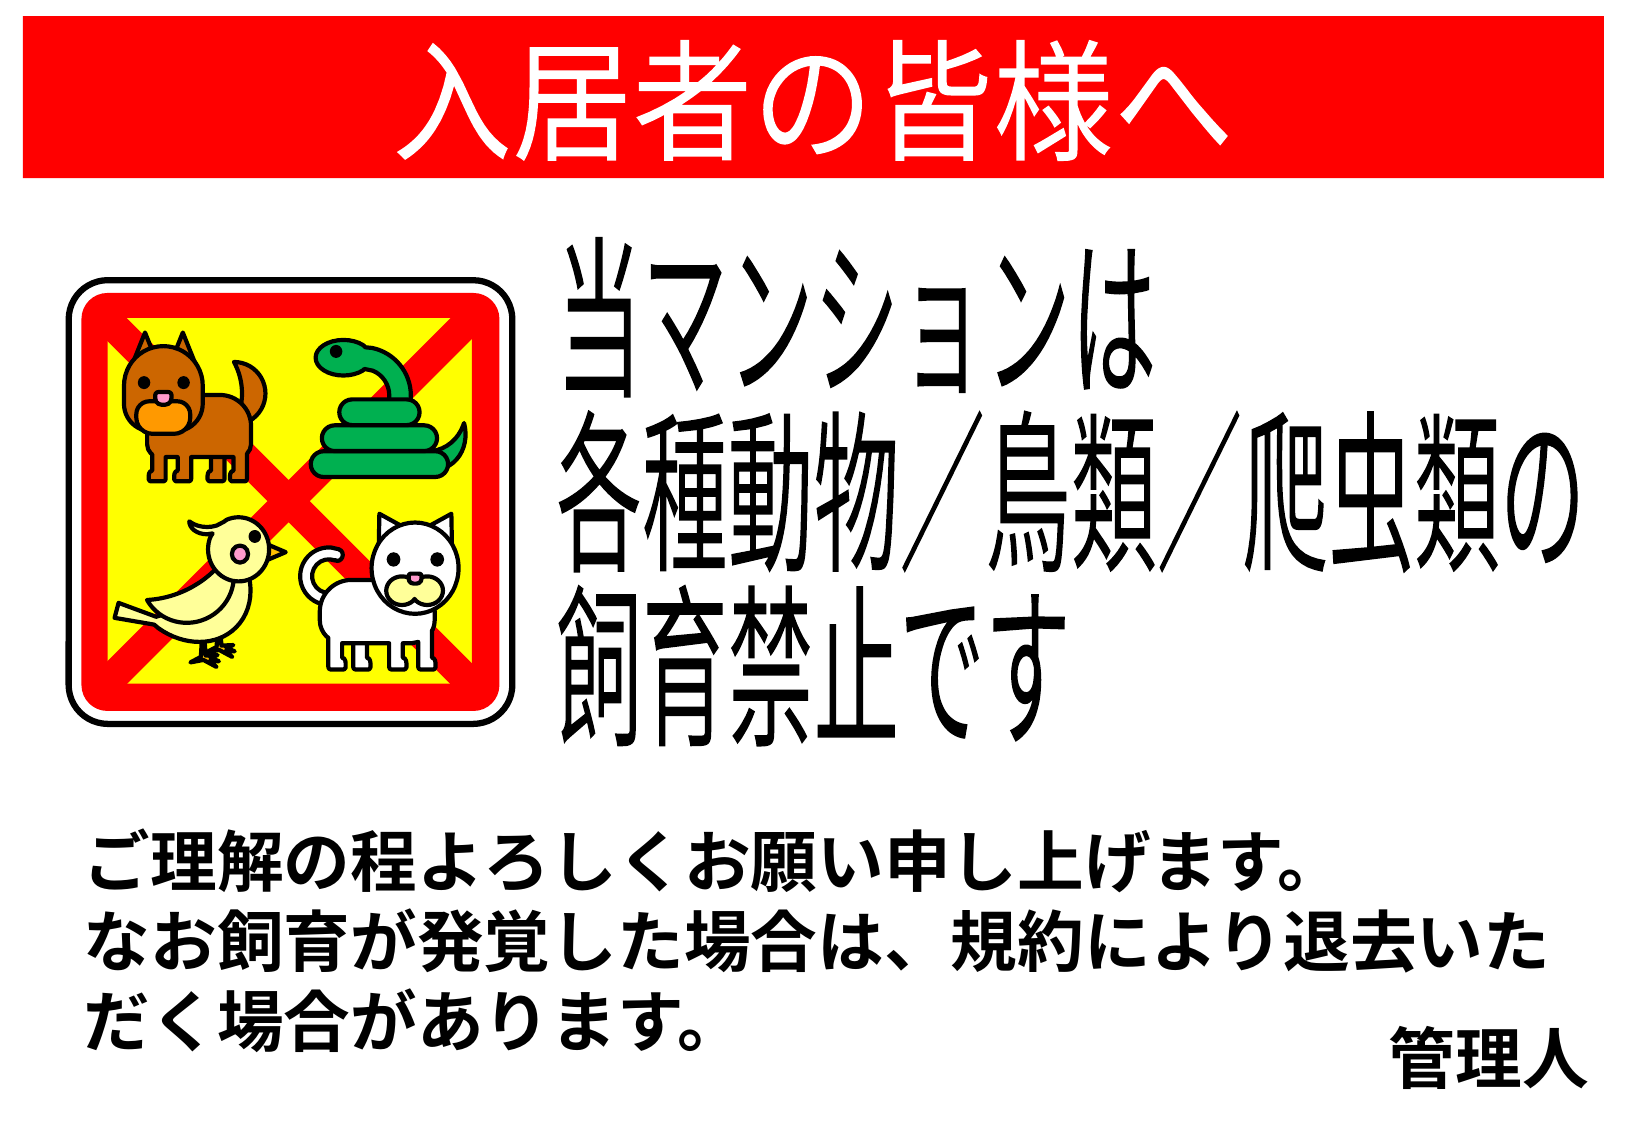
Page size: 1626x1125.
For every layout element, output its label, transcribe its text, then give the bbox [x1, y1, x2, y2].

text_box 管理人 [566, 1009, 1604, 1105]
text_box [68, 279, 513, 725]
text_box ご理解の程よろしくお願い申し上げます。 なお飼育が発覚した場合は、規約により退去いただく場合があります。 [68, 812, 1569, 1068]
text_box [21, 14, 1606, 180]
